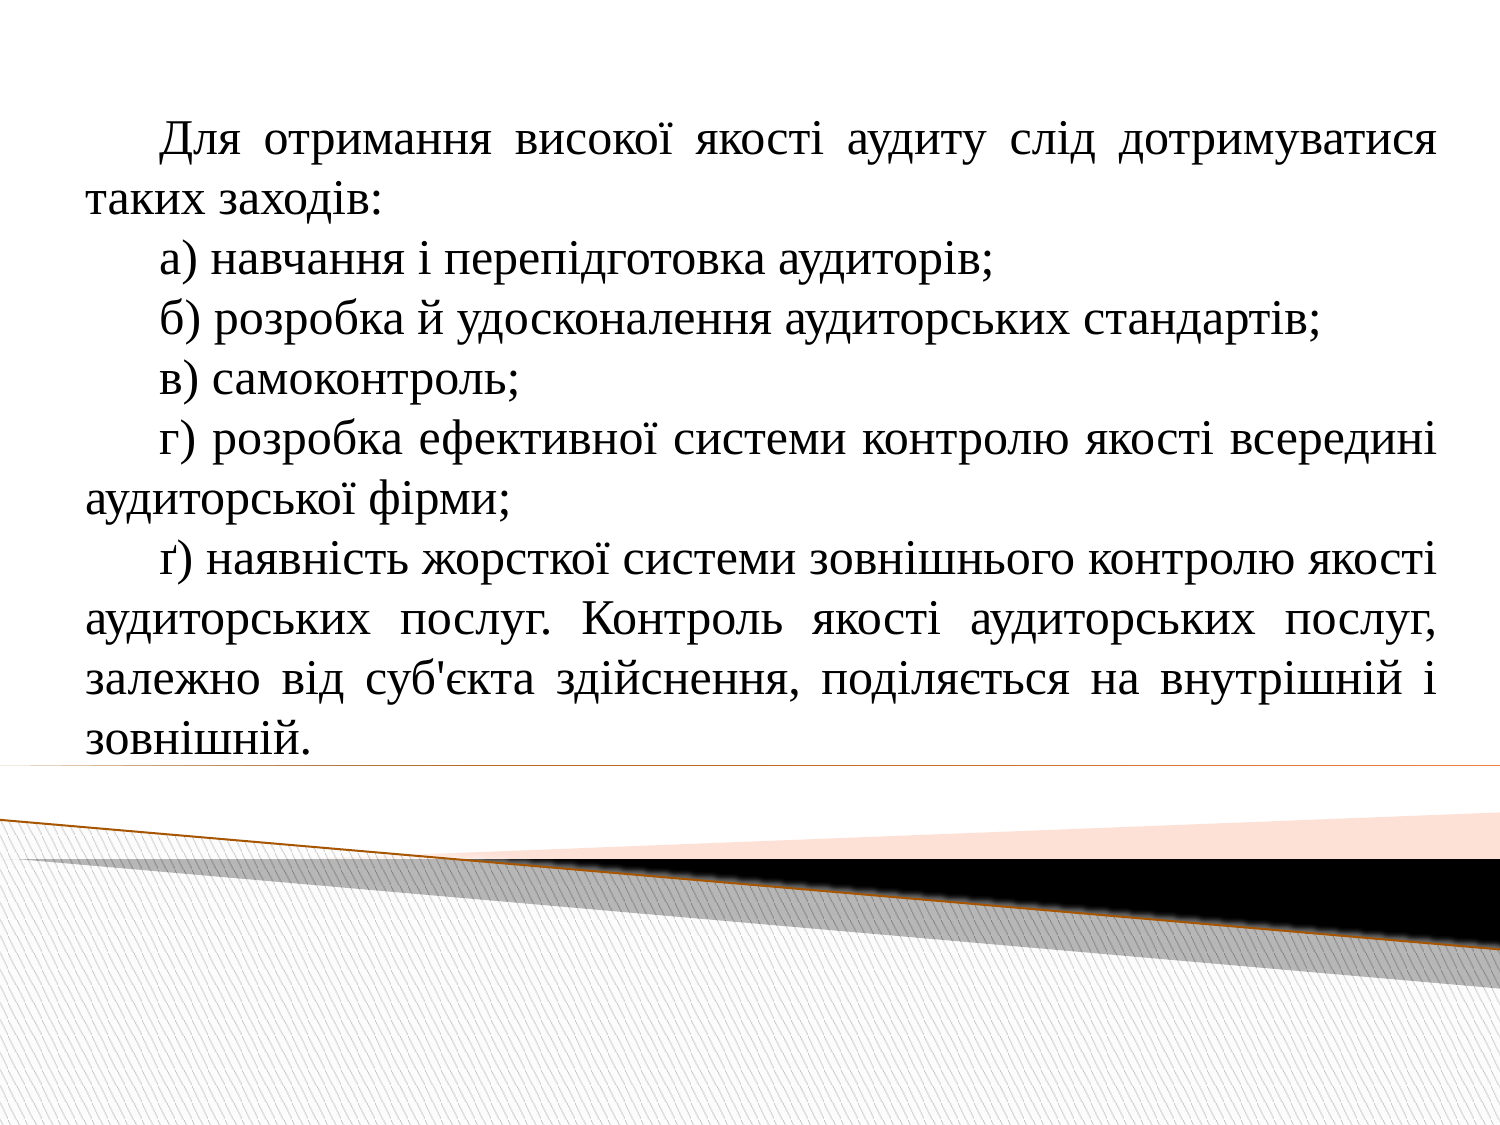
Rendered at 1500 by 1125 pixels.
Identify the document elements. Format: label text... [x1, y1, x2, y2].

text_box Для отримання високої якості аудиту слід дотримуватися таких заходів: а) навчання і перепідготовка аудиторів; б) розробка й удосконалення аудиторських стандартів; в) самоконтроль; г) розробка ефективної системи контролю якості всередині аудиторської фірми; ґ) наявність жорсткої системи зовнішнього контролю якості аудиторських послуг. Контроль якості аудиторських послуг, залежно від суб'єкта здійснення, поділяється на внутрішній і зовнішній. [70, 97, 1454, 772]
